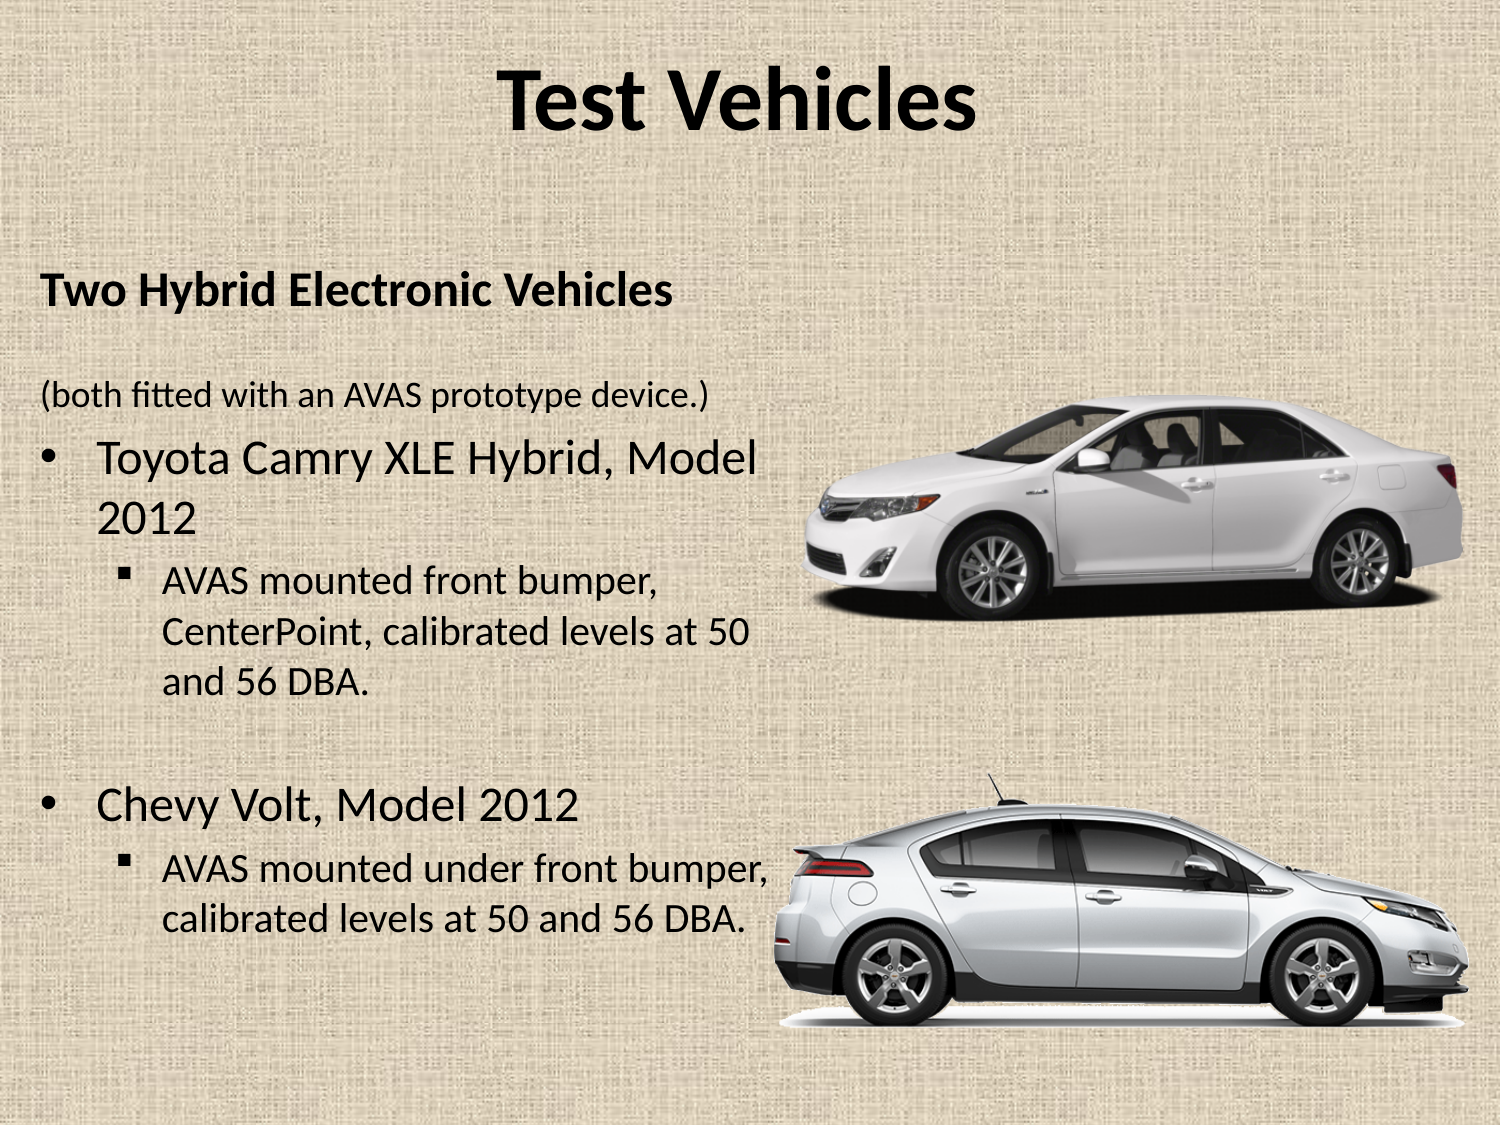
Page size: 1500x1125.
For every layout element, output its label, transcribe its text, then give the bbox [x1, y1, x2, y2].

title Test Vehicles [62, 0, 1413, 188]
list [799, 349, 1464, 669]
picture [0, 0, 1500, 1125]
list (both fitted with an AVAS prototype device.) Toyota Camry XLE Hybrid, Model 2012 AVAS mounted front bumper, CenterPoint, calibrated levels at 50 and 56 DBA. Chevy Volt, Model 2012 AVAS mounted under front bumper, calibrated levels at 50 and 56 DBA. [24, 362, 788, 1011]
list Two Hybrid Electronic Vehicles [24, 187, 775, 325]
